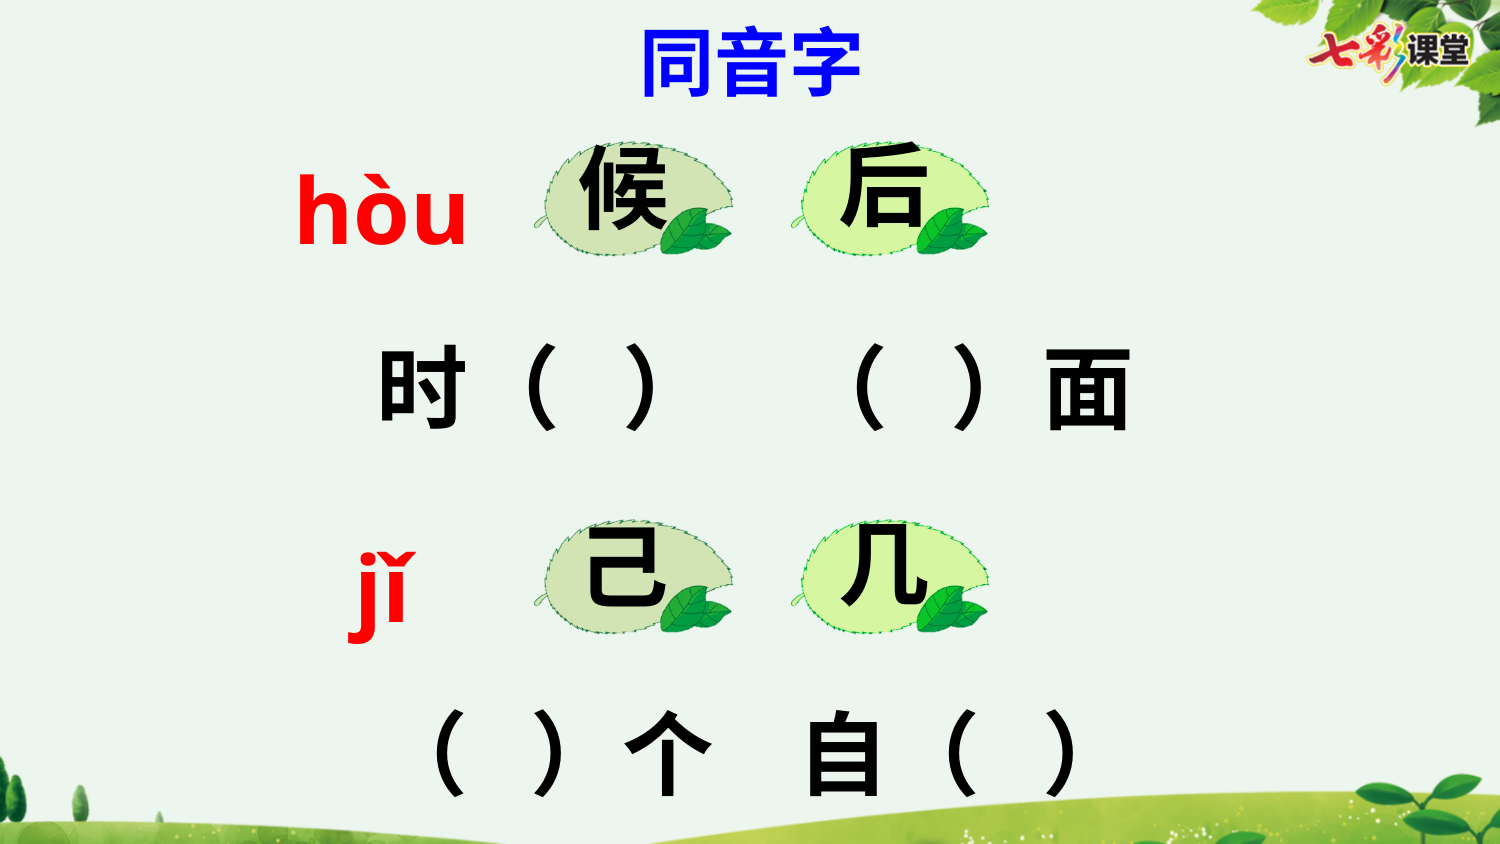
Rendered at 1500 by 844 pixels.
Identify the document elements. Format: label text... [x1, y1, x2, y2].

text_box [788, 111, 999, 269]
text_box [531, 489, 742, 647]
picture [0, 0, 1500, 844]
text_box （ ）个 自（ ） [230, 634, 1282, 815]
text_box hòu [274, 123, 491, 270]
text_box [788, 489, 999, 647]
text_box 时（ ） （ ）面 [230, 268, 1282, 448]
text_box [531, 111, 742, 269]
text_box 同音字 [572, 8, 932, 114]
text_box jǐ [274, 501, 491, 648]
